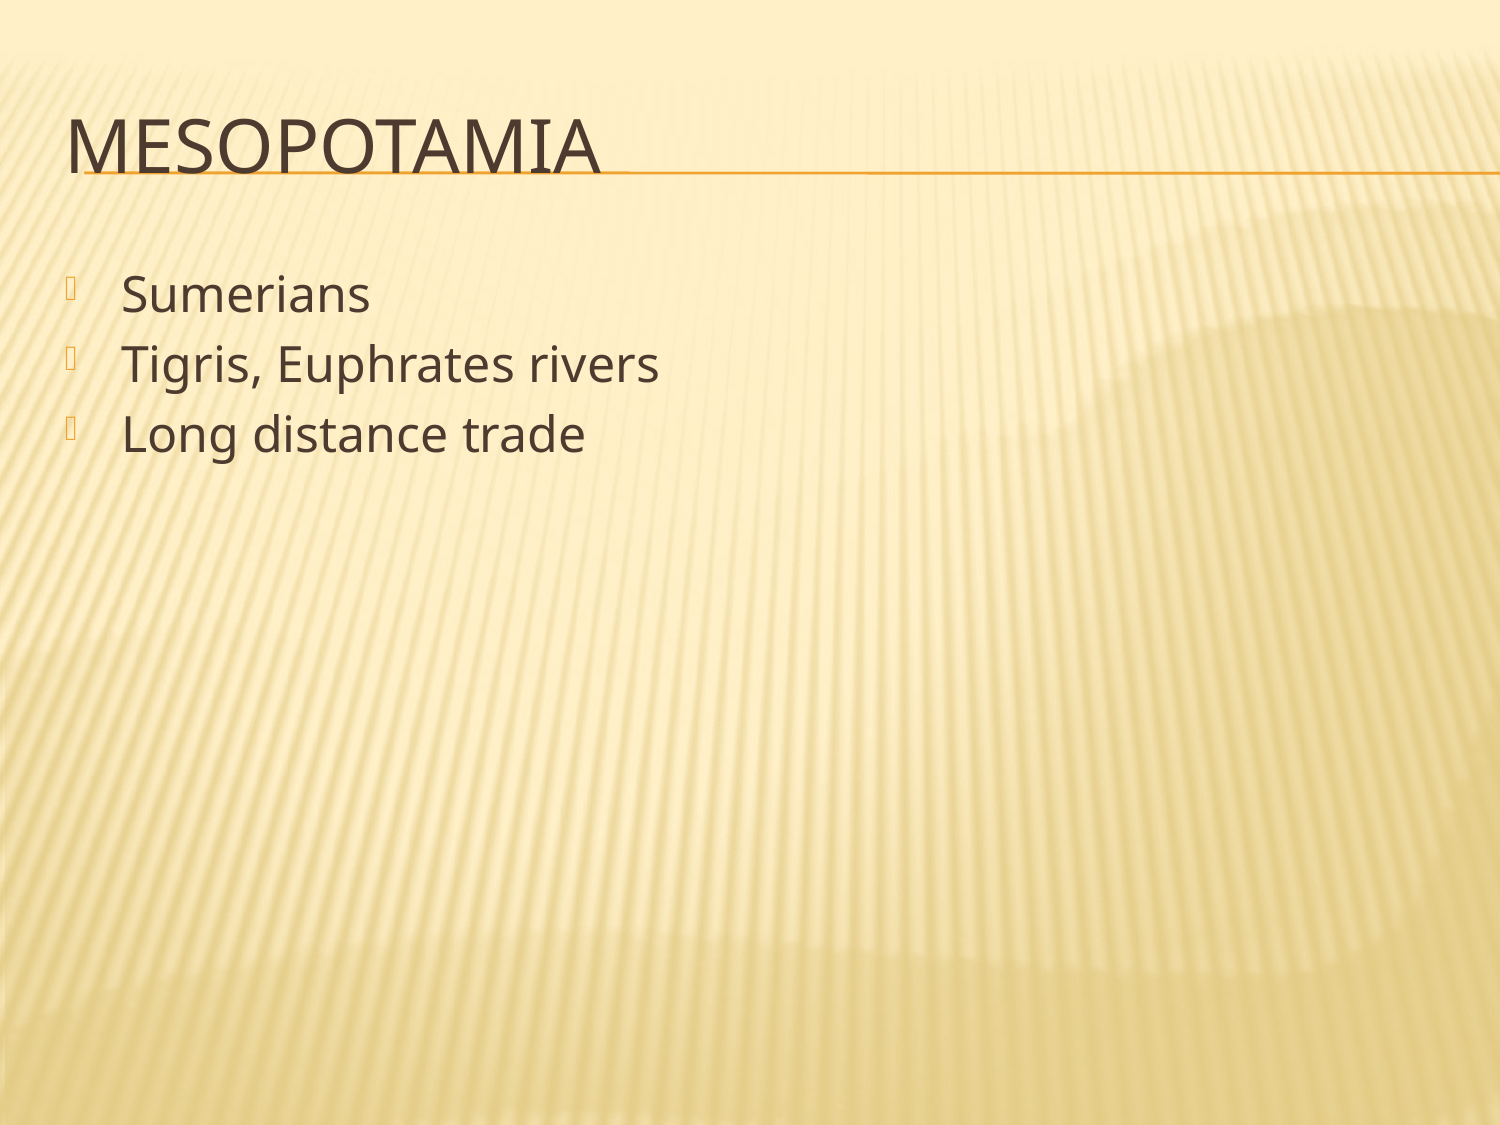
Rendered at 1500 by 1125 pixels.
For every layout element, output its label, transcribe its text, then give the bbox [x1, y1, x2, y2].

list Sumerians Tigris, Euphrates rivers Long distance trade [50, 254, 1475, 998]
title Mesopotamia [50, 75, 1475, 213]
